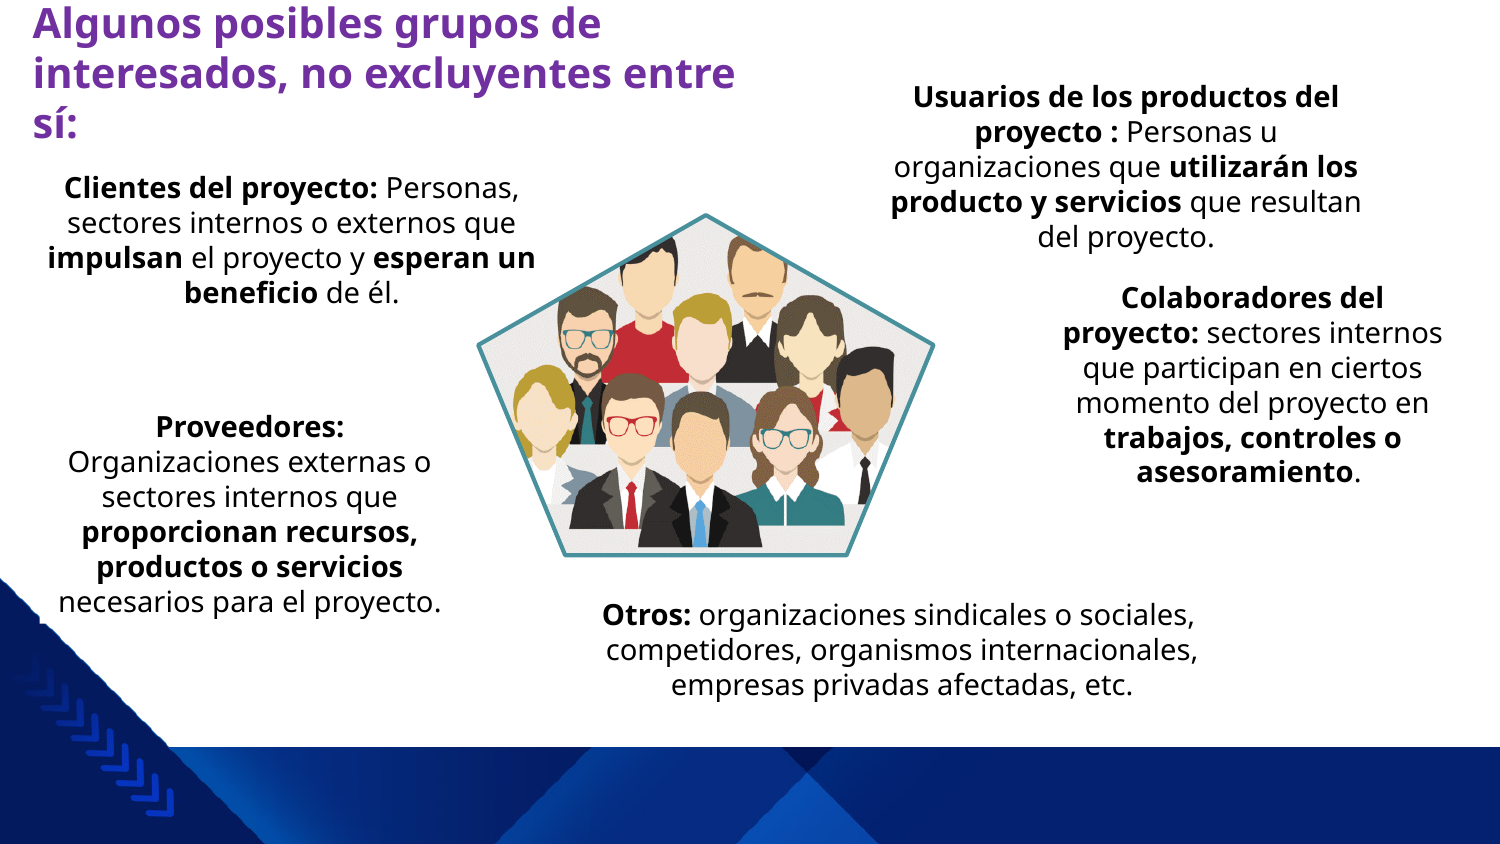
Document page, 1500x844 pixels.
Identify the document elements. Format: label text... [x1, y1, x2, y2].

text_box Proveedores: Organizaciones externas o sectores internos que proporcionan recursos, productos o servicios necesarios para el proyecto. [39, 402, 460, 624]
text_box Usuarios de los productos del proyecto : Personas u organizaciones que utilizarán los producto y servicios que resultan del proyecto. [868, 72, 1385, 259]
text_box Clientes del proyecto: Personas, sectores internos o externos que impulsan el proyecto y esperan un beneficio de él. [0, 163, 584, 315]
text_box [476, 213, 936, 558]
title Algunos posibles grupos de interesados, no excluyentes entre sí: [17, 26, 778, 118]
text_box Otros: organizaciones sindicales o sociales, competidores, organismos internacionales, empresas privadas afectadas, etc. [551, 590, 1253, 707]
text_box Colaboradores del proyecto: sectores internos que participan en ciertos momento del proyecto en trabajos, controles o asesoramiento. [1050, 273, 1455, 495]
picture [0, 0, 1500, 844]
